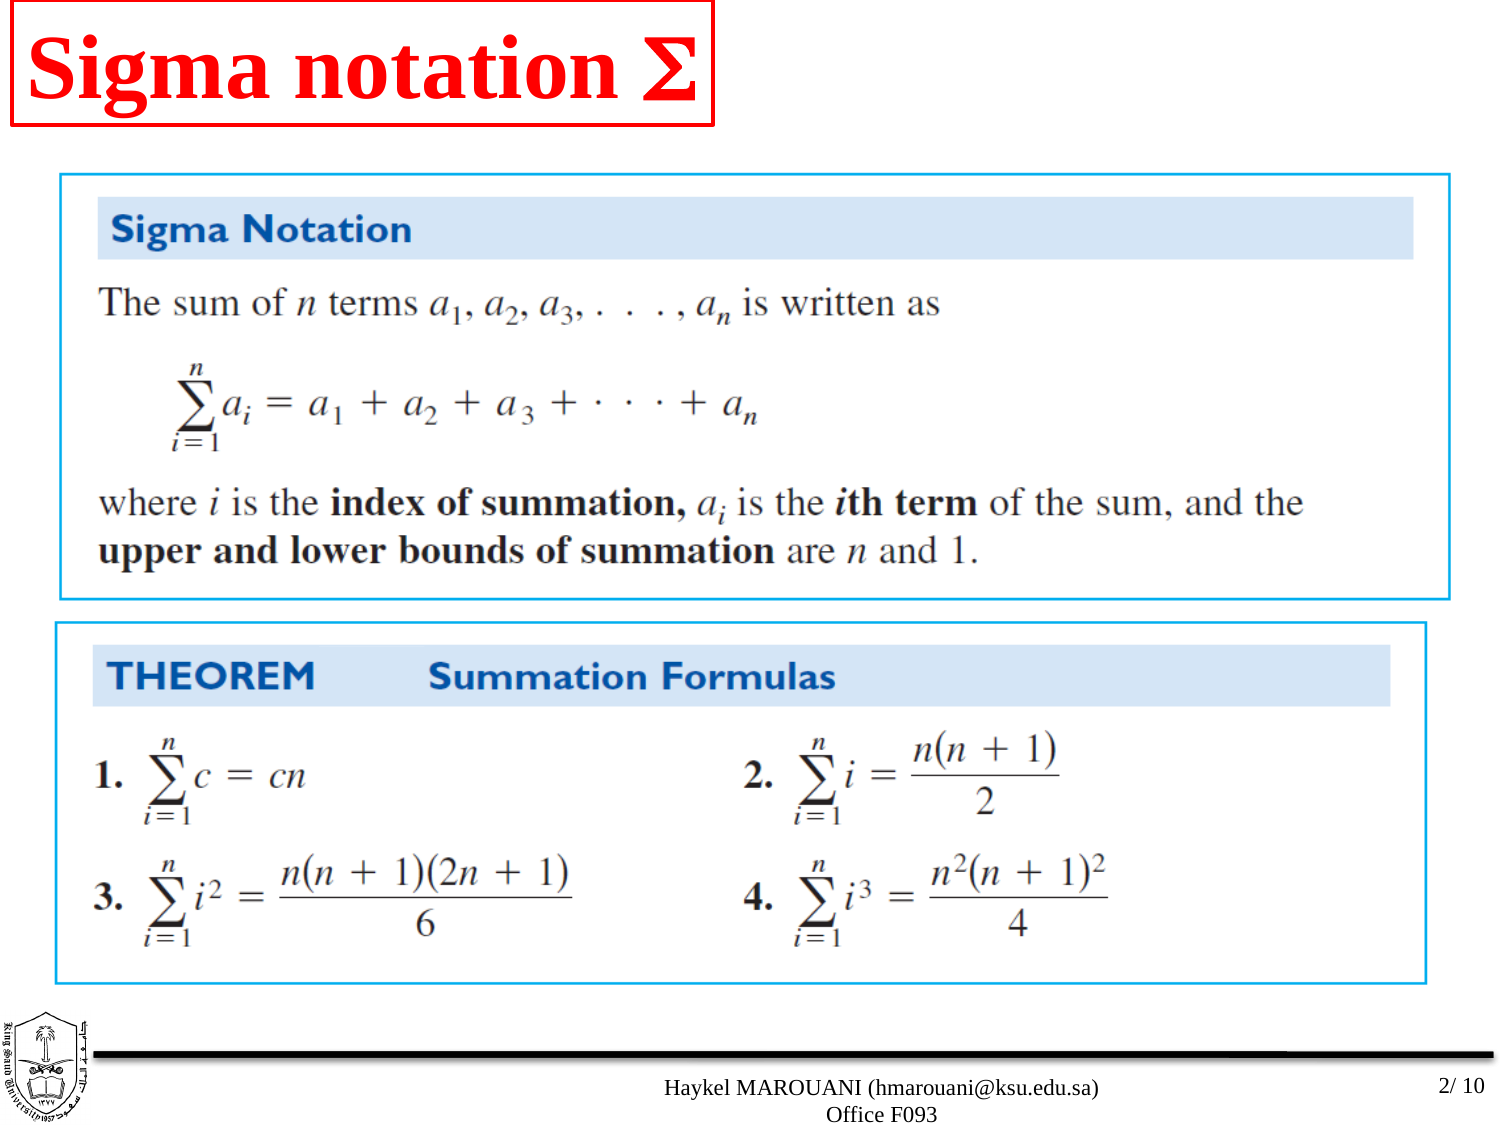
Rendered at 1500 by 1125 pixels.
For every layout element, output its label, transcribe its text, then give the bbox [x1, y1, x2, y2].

picture [46, 163, 1465, 614]
text_box Sigma notation  [10, 0, 715, 127]
picture [0, 1010, 91, 1125]
footer Haykel MAROUANI (hmarouani@ksu.edu.sa) Office F093 [644, 1065, 1120, 1125]
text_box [34, 609, 1453, 1004]
slide_number 2/ 10 [1359, 1062, 1500, 1123]
